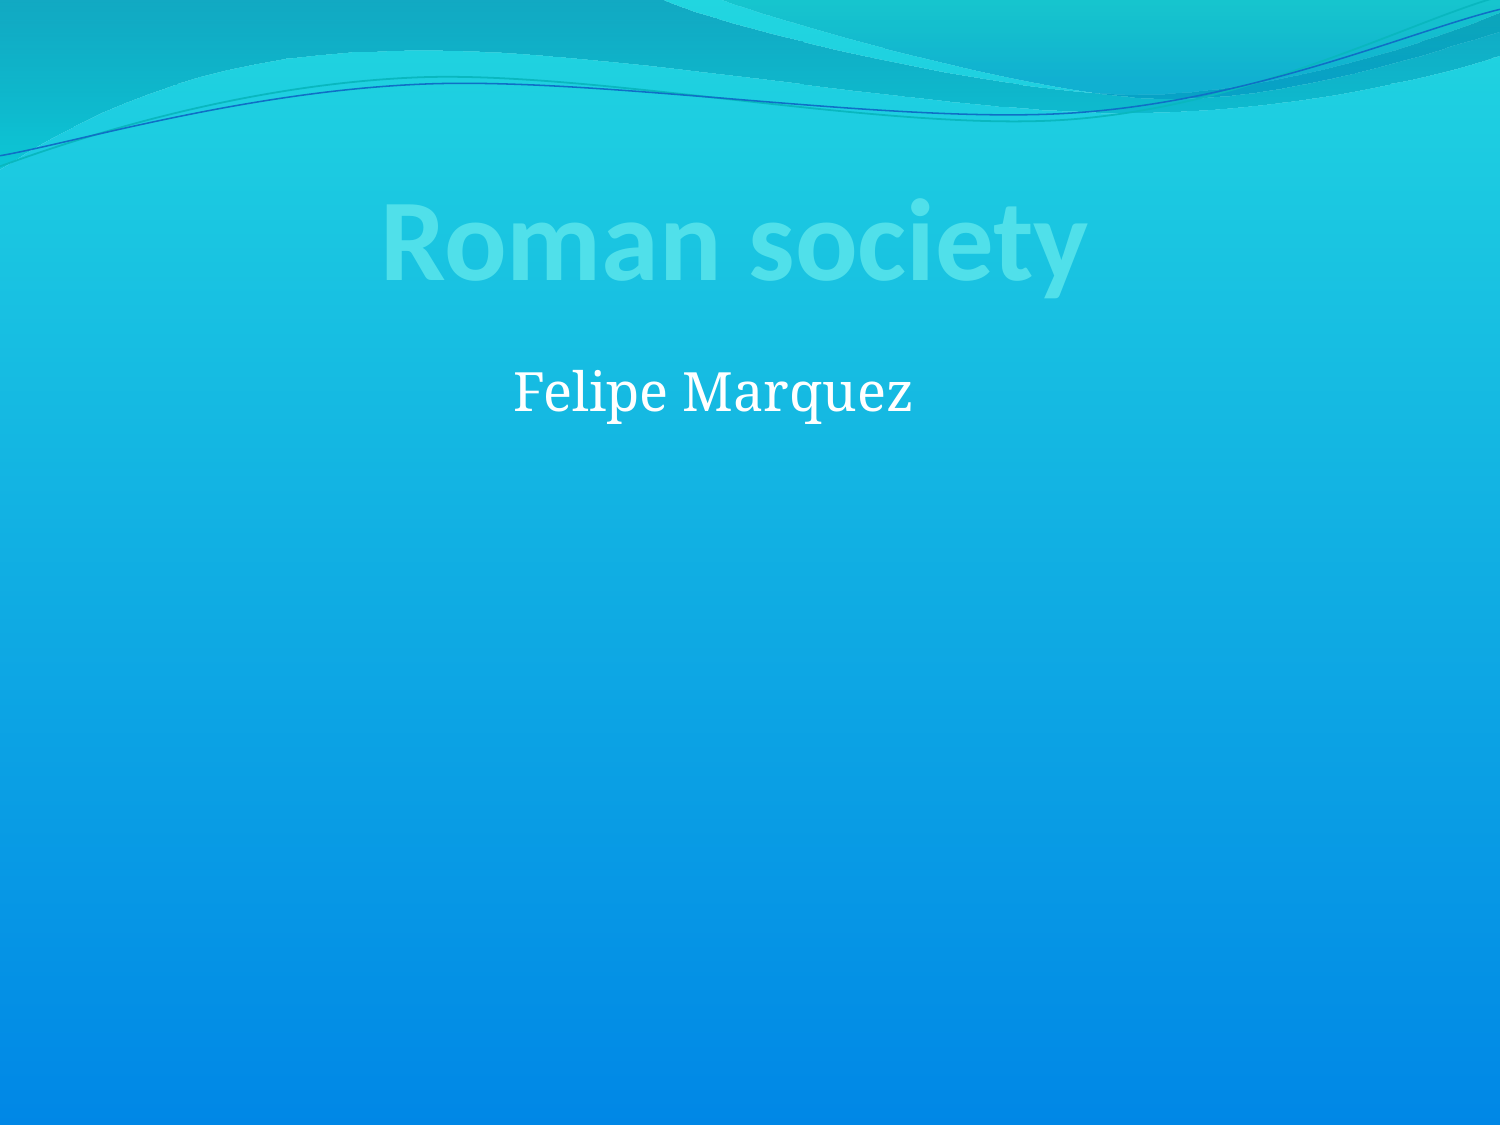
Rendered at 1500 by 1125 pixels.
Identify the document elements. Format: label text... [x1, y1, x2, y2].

title Roman society [112, 62, 1388, 304]
subtitle Felipe Marquez [75, 350, 1364, 825]
